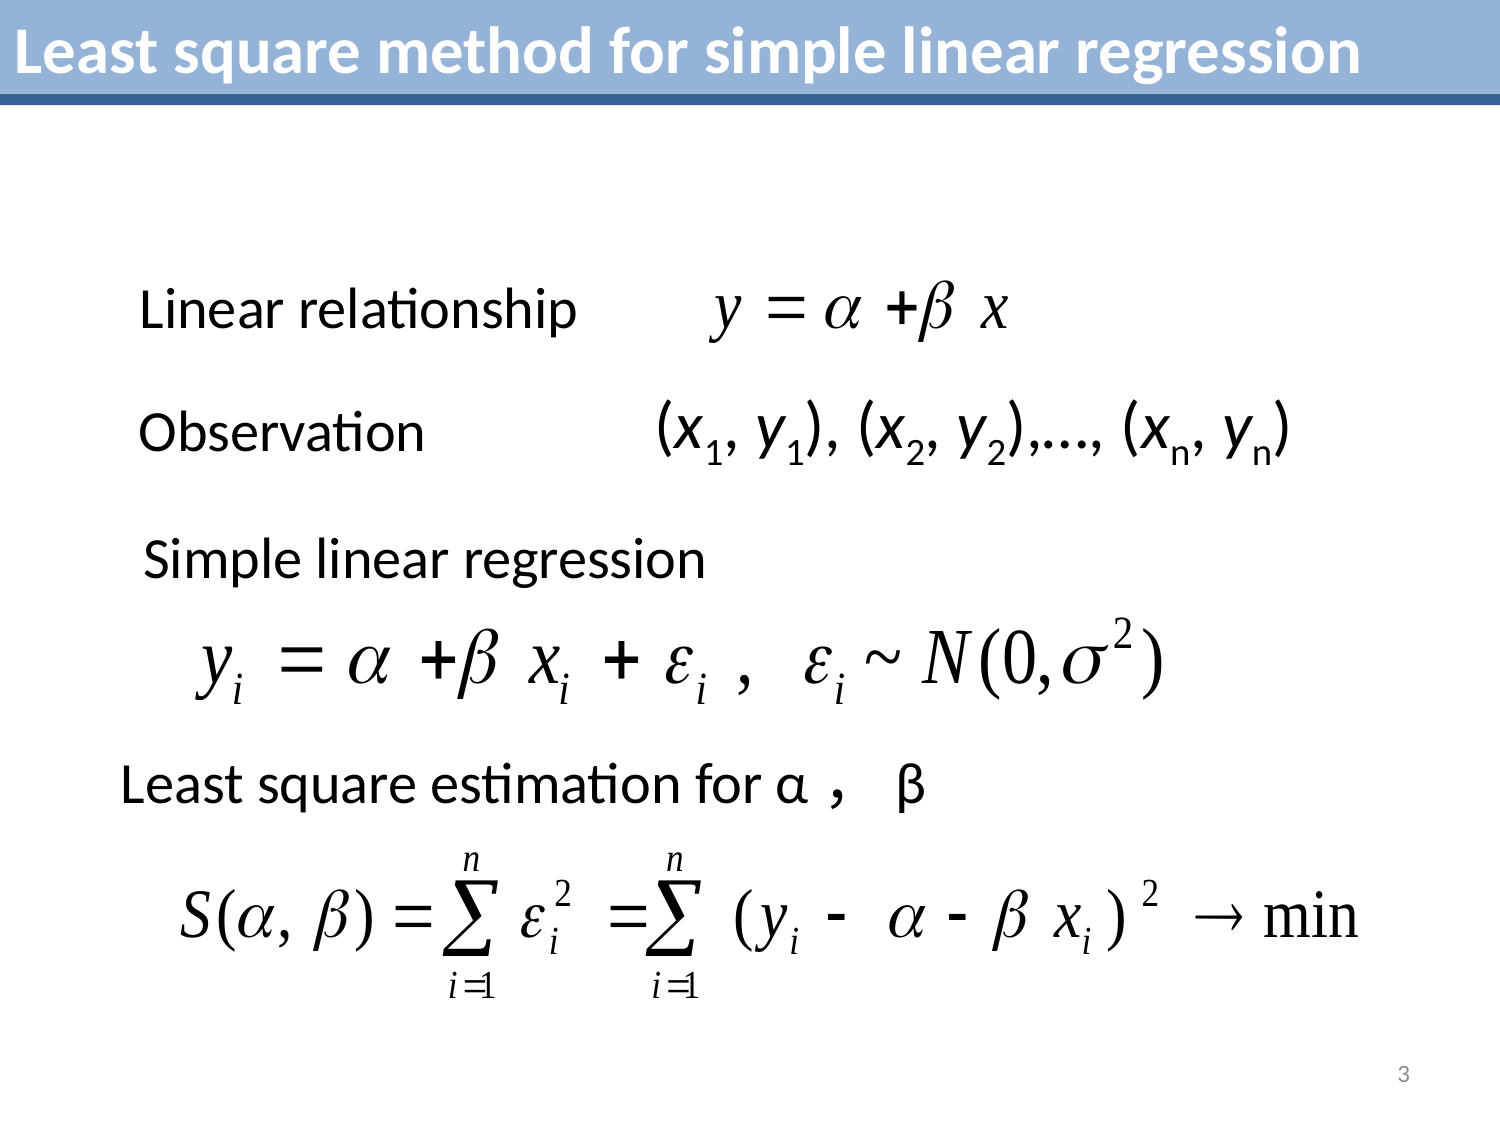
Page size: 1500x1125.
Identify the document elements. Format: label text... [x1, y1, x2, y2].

text_box Least square estimation for α，β [106, 737, 942, 823]
text_box [0, 94, 1500, 106]
text_box Least square method for simple linear regression [0, 0, 1500, 94]
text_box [168, 824, 1376, 1017]
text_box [170, 597, 1179, 724]
text_box Linear relationship [125, 262, 668, 348]
text_box Simple linear regression [128, 512, 723, 598]
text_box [687, 262, 1022, 362]
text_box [123, 374, 1336, 472]
slide_number 3 [1074, 1042, 1425, 1103]
